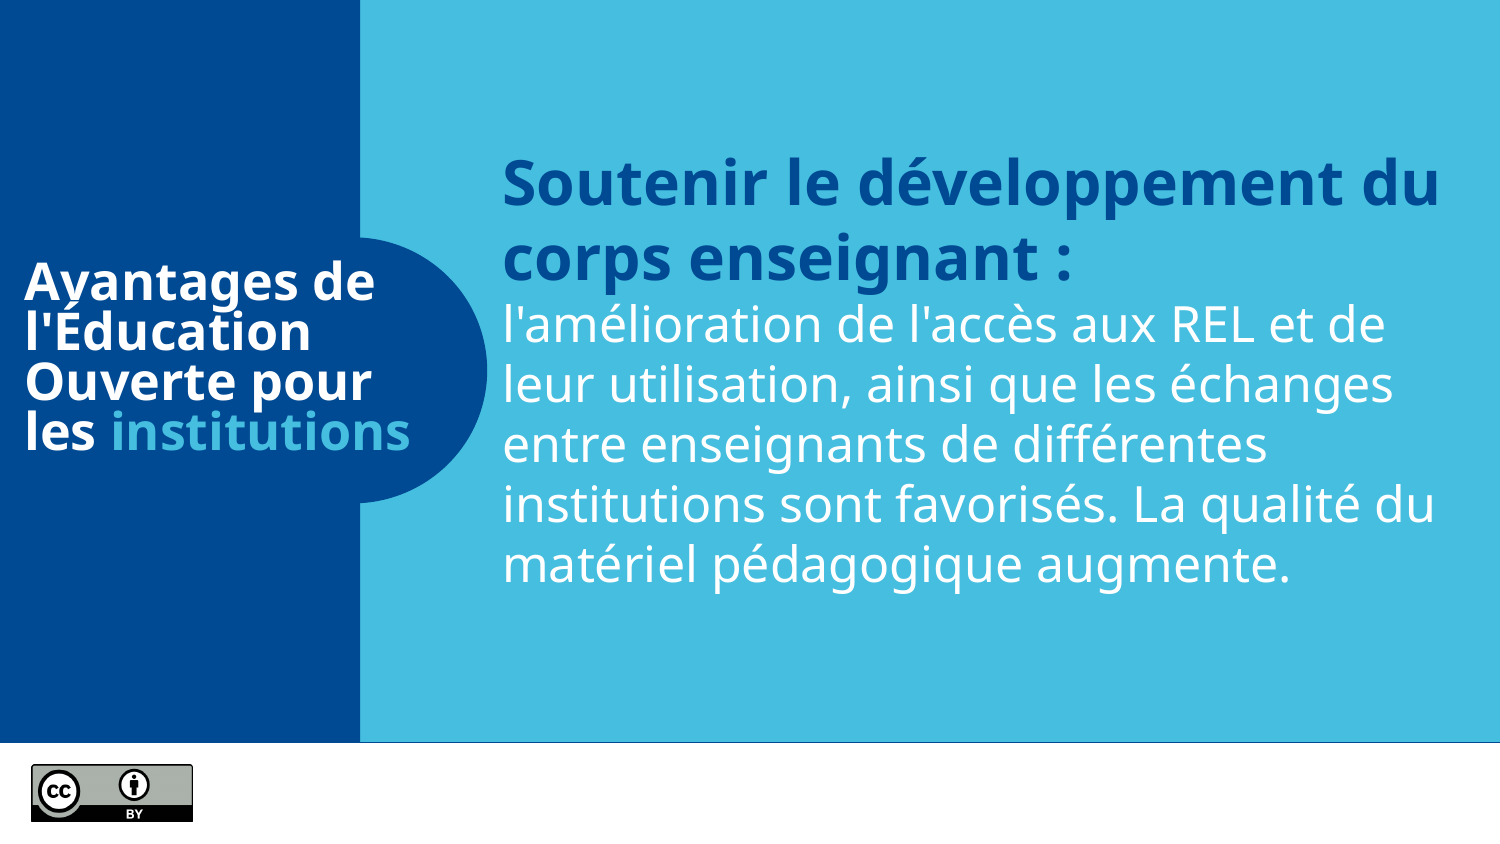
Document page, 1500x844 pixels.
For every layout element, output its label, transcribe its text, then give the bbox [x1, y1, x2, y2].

text_box [452, 280, 487, 461]
text_box [0, 750, 1500, 844]
text_box [0, 0, 361, 742]
text_box [307, 237, 398, 245]
text_box [270, 476, 435, 504]
text_box Soutenir le développement du corps enseignant : l'amélioration de l'accès aux REL et de leur utilisation, ainsi que les échanges entre enseignants de différentes institutions sont favorisés. La qualité du matériel pédagogique augmente. [487, 127, 1500, 608]
text_box Avantages de l'Éducation Ouverte pour les institutions [9, 245, 452, 476]
picture [31, 764, 193, 822]
